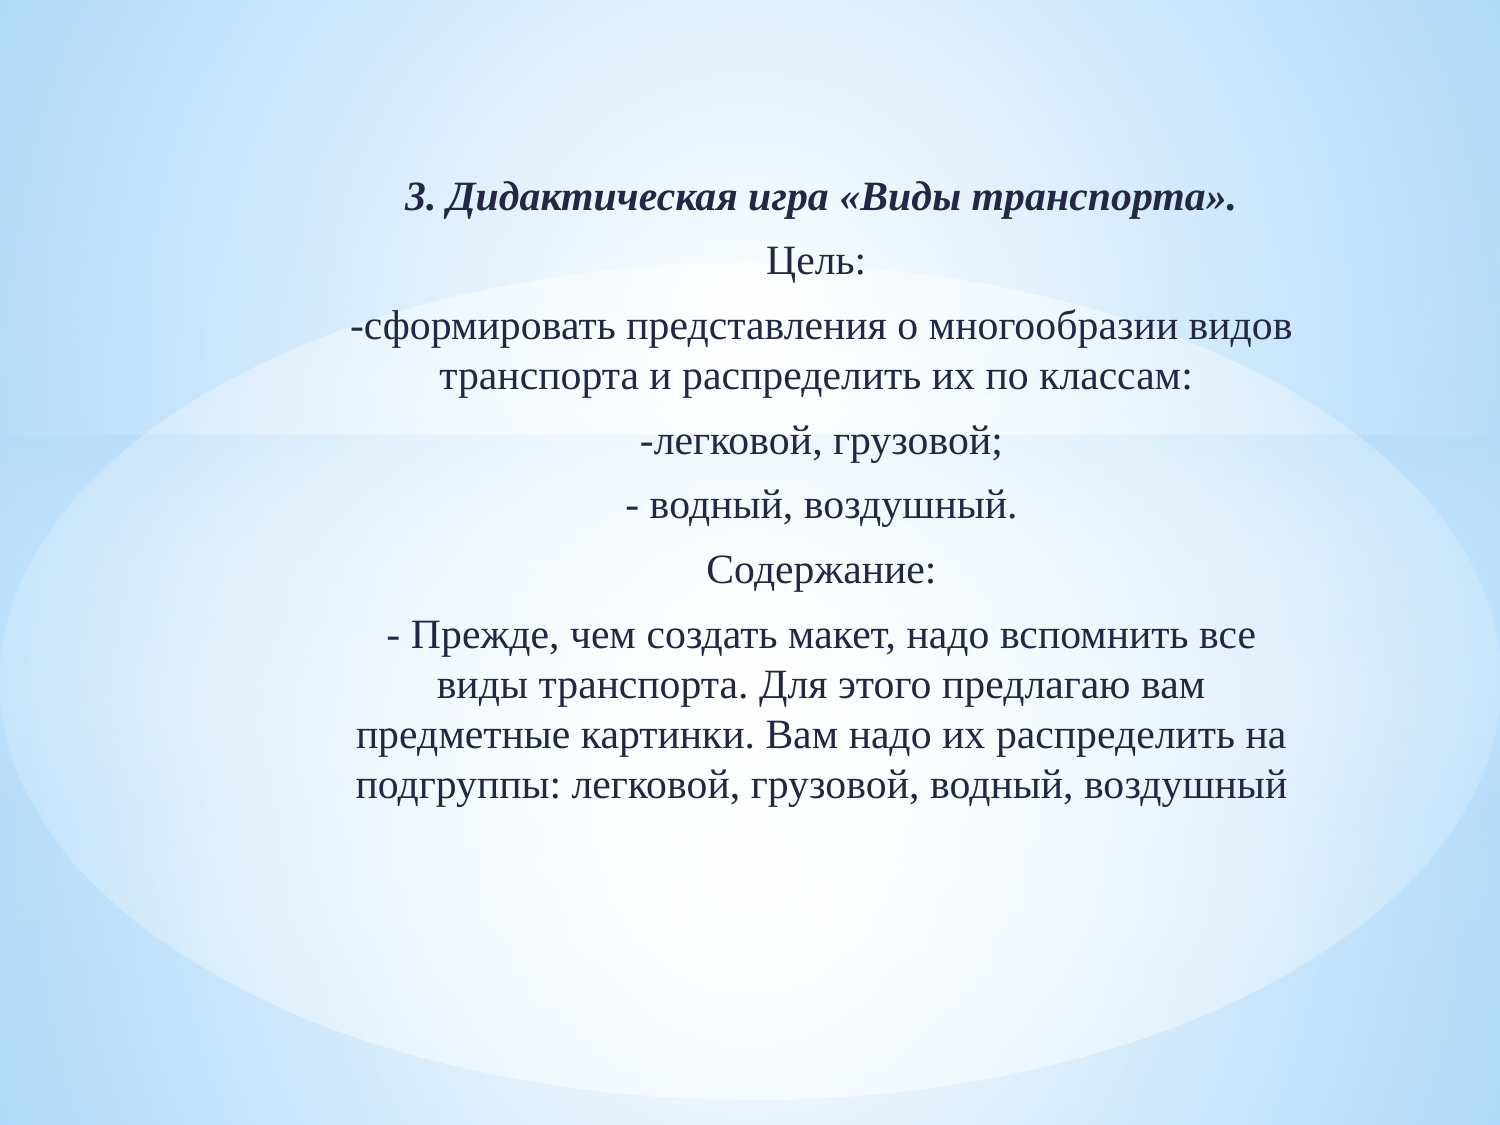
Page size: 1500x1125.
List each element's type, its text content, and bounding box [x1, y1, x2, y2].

list 3. Дидактическая игра «Виды транспорта». Цель: -сформировать представления о многообразии видов транспорта и распределить их по классам: -легковой, грузовой; - водный, воздушный. Содержание: - Прежде, чем создать макет, надо вспомнить все виды транспорта. Для этого предлагаю вам предметные картинки. Вам надо их распределить на подгруппы: легковой, грузовой, водный, воздушный [331, 160, 1312, 893]
